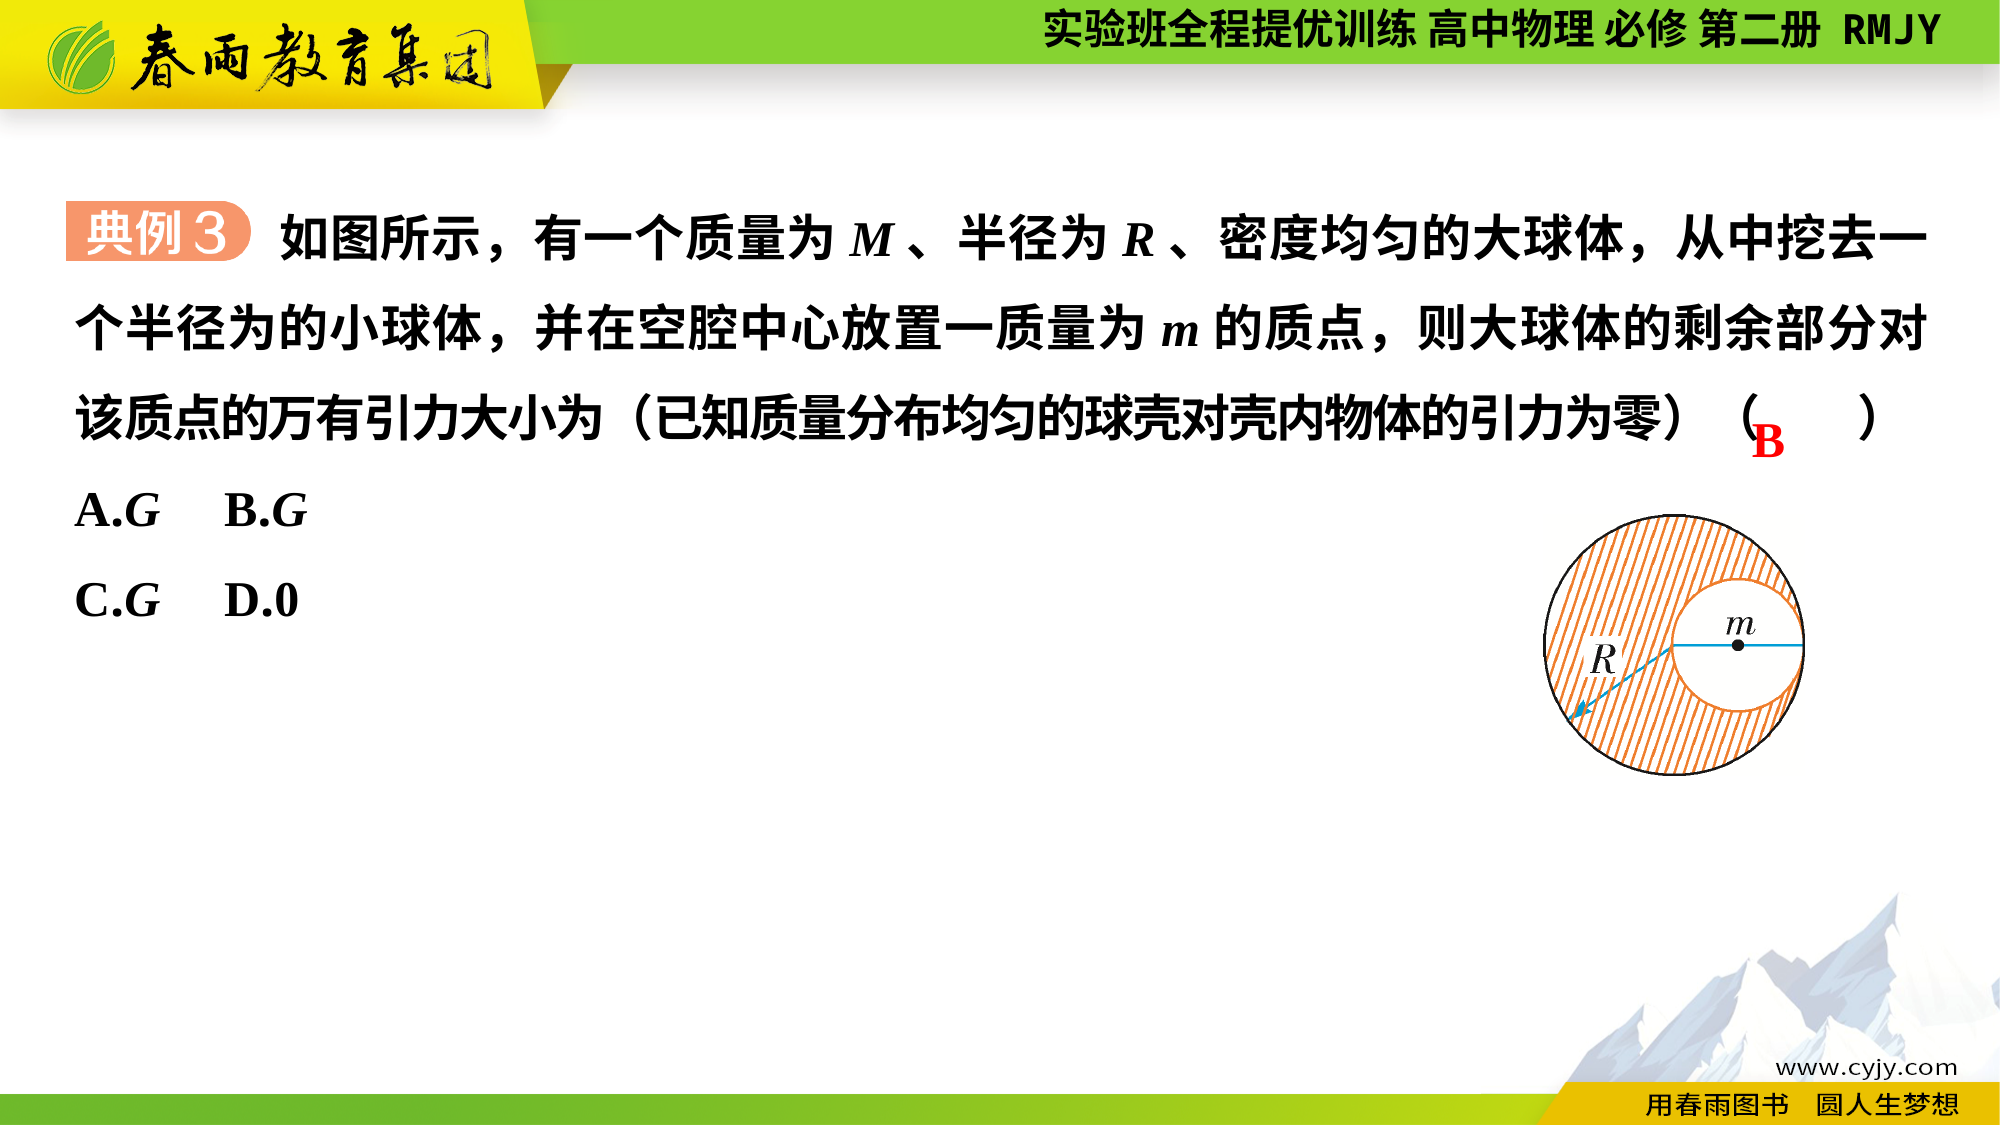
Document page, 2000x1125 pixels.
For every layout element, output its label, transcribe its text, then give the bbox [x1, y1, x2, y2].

text_box B [1737, 400, 1801, 476]
picture [0, 0, 2000, 1125]
